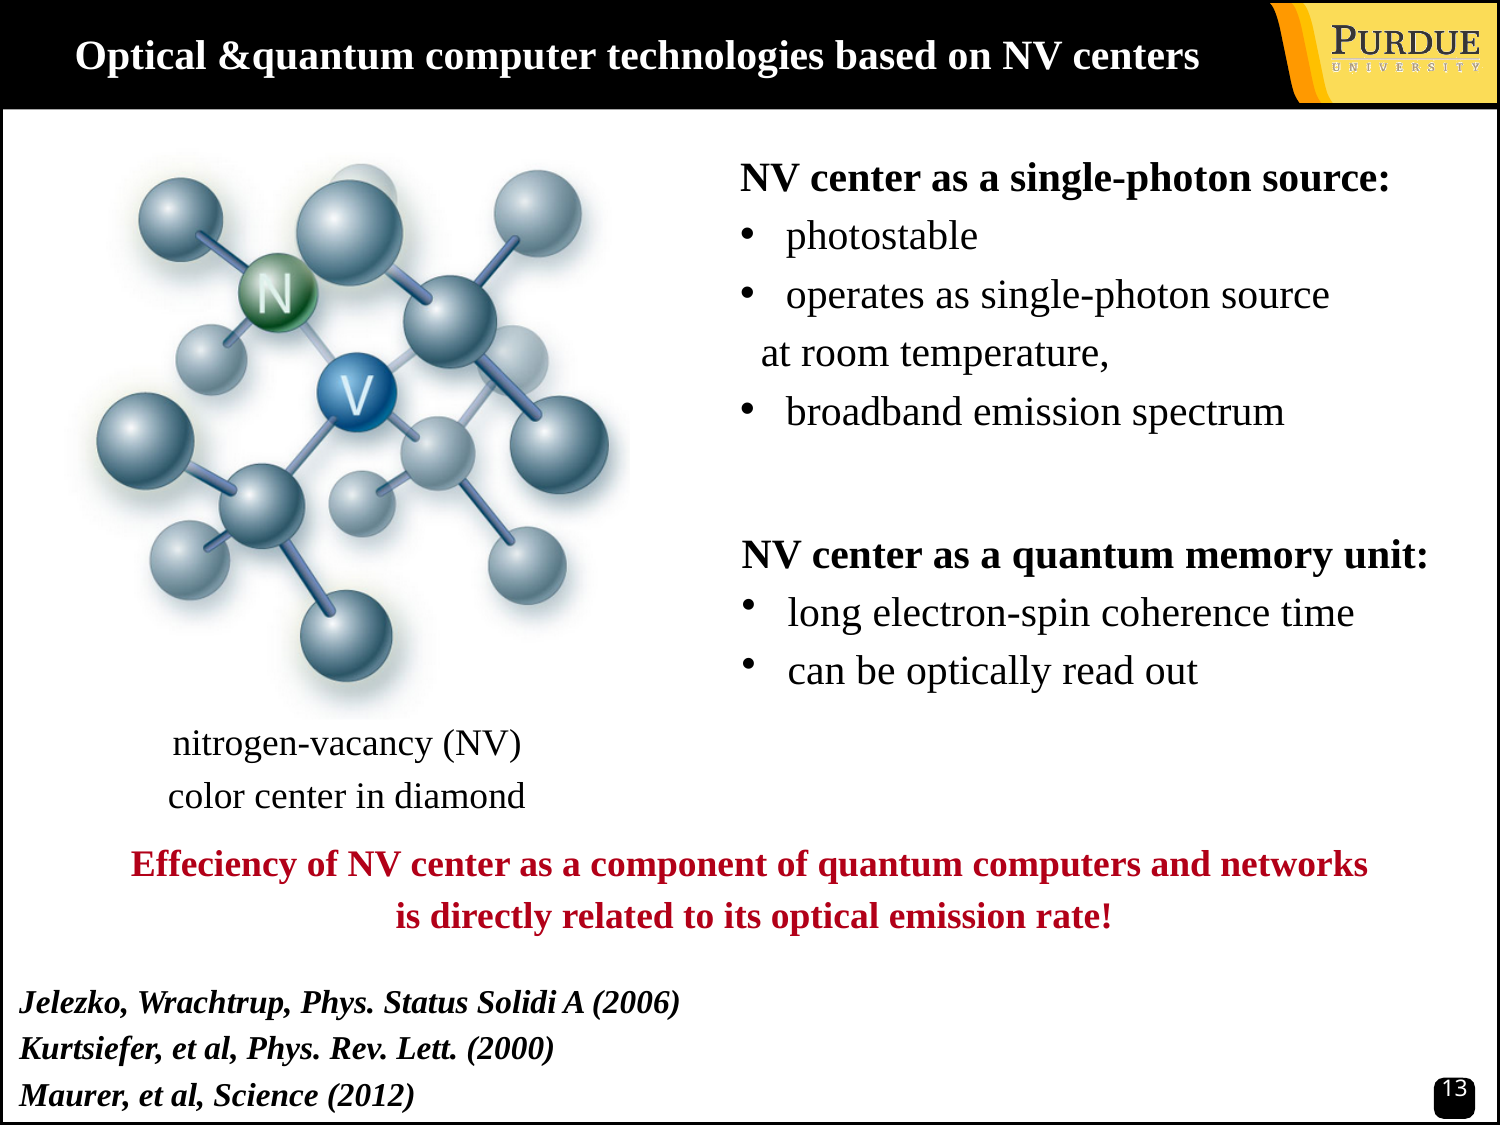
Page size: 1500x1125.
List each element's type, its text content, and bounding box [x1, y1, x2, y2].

title Optical &quantum computer technologies based on NV centers [5, 19, 1263, 88]
picture [60, 142, 631, 745]
text_box NV center as a quantum memory unit: long electron-spin coherence time can be optically read out [726, 519, 1446, 701]
picture [1323, 20, 1489, 75]
text_box Effeciency of NV center as a component of quantum computers and networks is directly related to its optical emission rate! [37, 831, 1463, 944]
text_box Jelezko, Wrachtrup, Phys. Status Solidi A (2006) Kurtsiefer, et al, Phys. Rev. Lett. (2000) Maurer, et al, Science (2012) [4, 972, 706, 1121]
text_box NV center as a single-photon source: photostable operates as single-photon source at room temperature, broadband emission spectrum [725, 142, 1407, 500]
text_box nitrogen-vacancy (NV) color center in diamond [153, 753, 542, 823]
